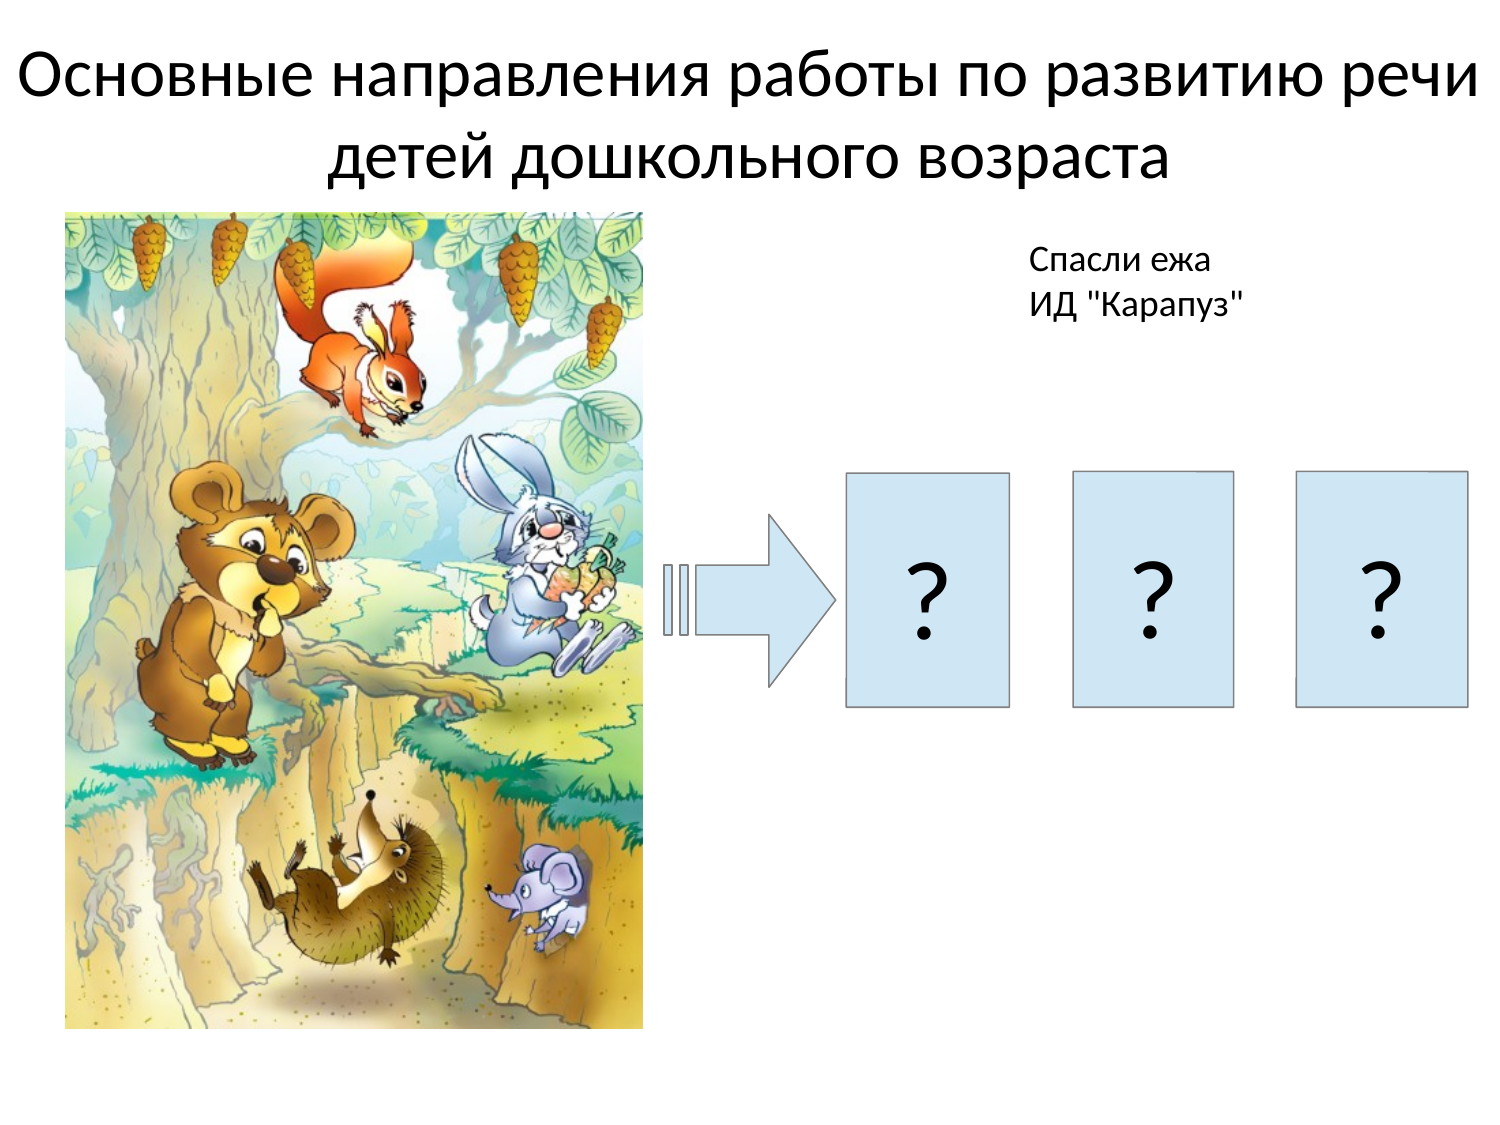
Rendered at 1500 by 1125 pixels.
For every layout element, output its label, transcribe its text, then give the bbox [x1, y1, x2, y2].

text_box Основные направления работы по развитию речи детей дошкольного возраста [10, 0, 1490, 215]
text_box [664, 565, 673, 635]
text_box Спасли ежа ИД "Карапуз" [1015, 224, 1286, 315]
subtitle [647, 269, 1425, 1013]
text_box ? [846, 473, 1010, 708]
text_box [695, 514, 836, 688]
text_box ? [1073, 471, 1234, 708]
text_box ? [1296, 471, 1468, 708]
text_box [680, 565, 688, 635]
picture [65, 211, 643, 1029]
